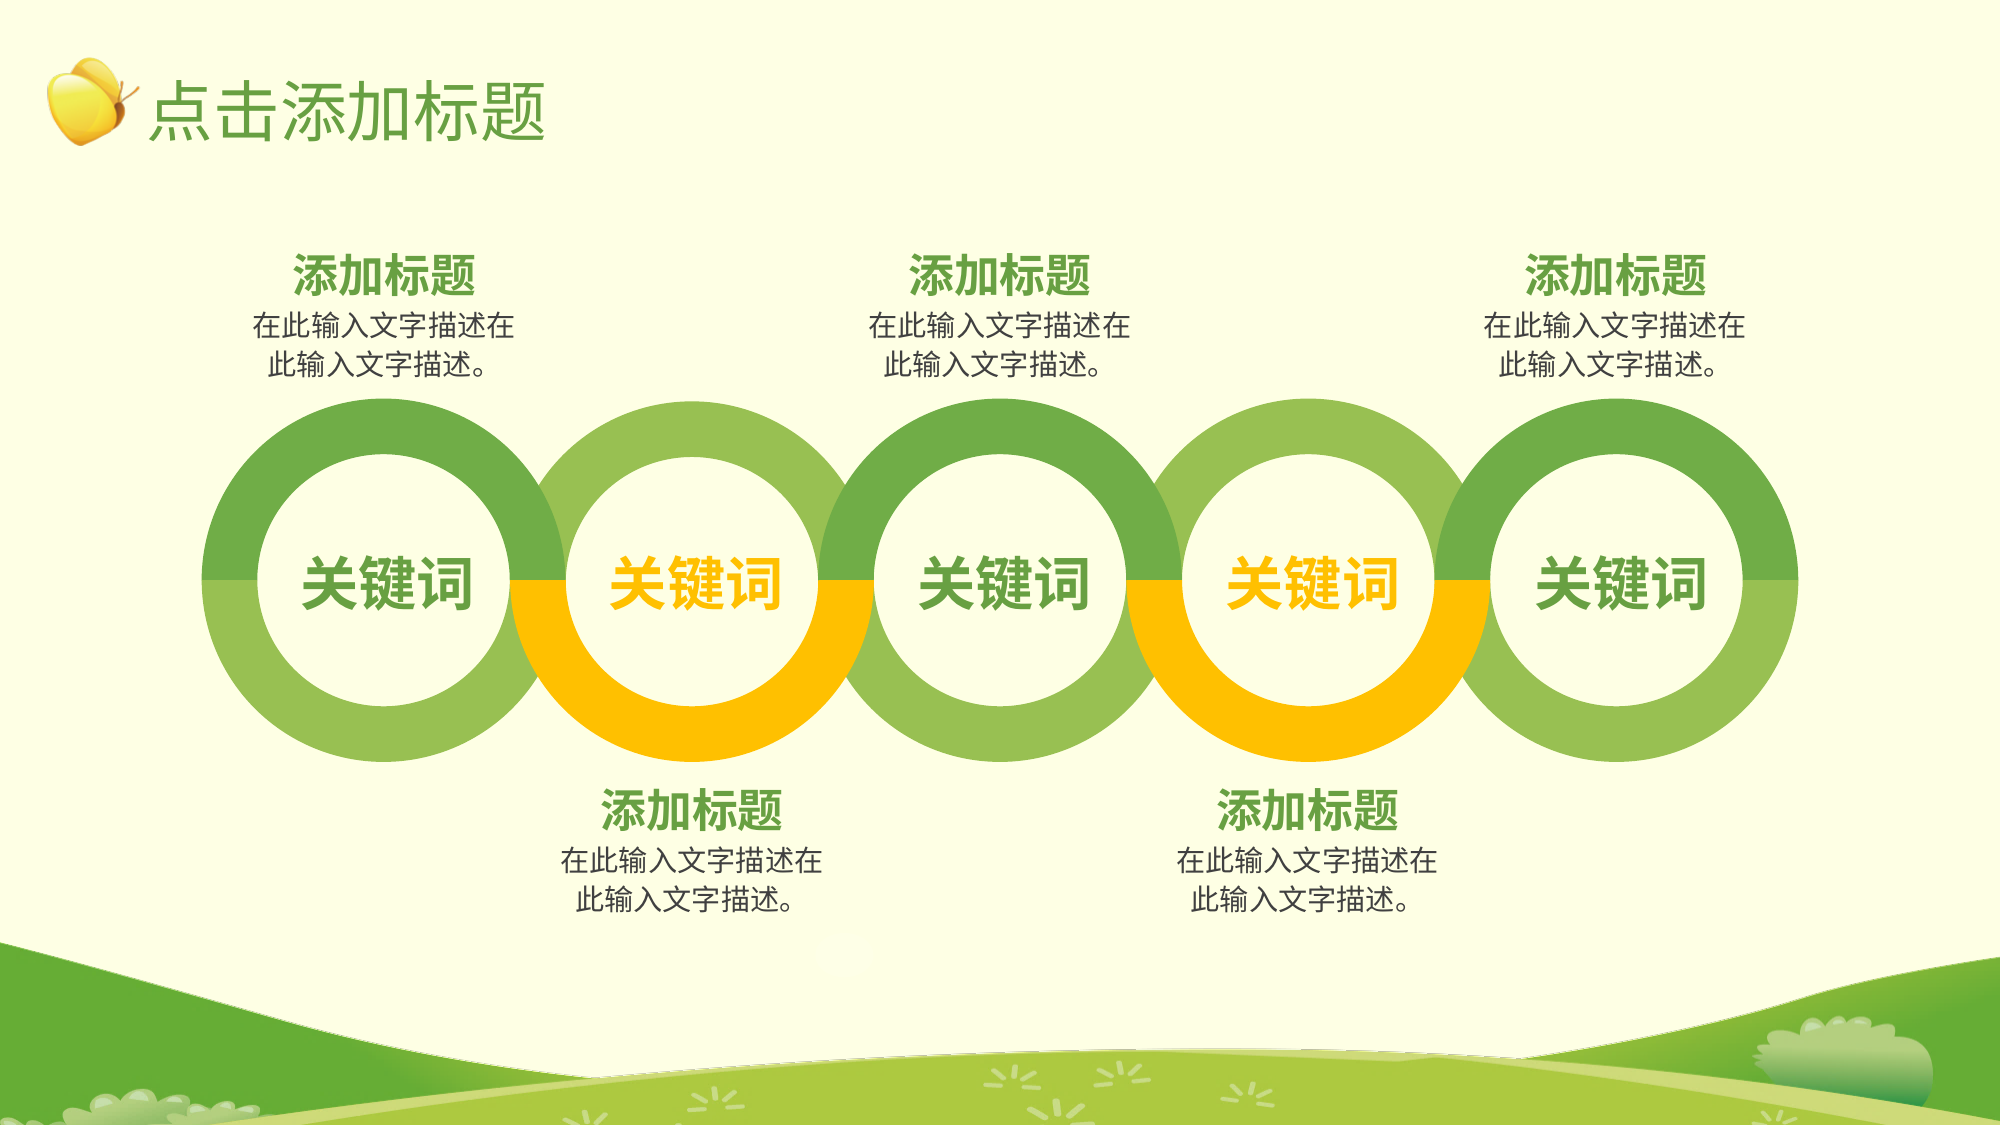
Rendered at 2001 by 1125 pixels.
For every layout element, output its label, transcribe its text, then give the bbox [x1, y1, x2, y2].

text_box [824, 397, 1180, 579]
text_box 在此输入文字描述在此输入文字描述。 [1454, 296, 1777, 389]
text_box 添加标题 [277, 238, 491, 296]
text_box 在此输入文字描述在此输入文字描述。 [531, 831, 853, 924]
text_box 关键词 [872, 477, 1132, 691]
text_box 关键词 [255, 477, 515, 691]
text_box [1463, 579, 1800, 763]
text_box [200, 579, 538, 763]
text_box [200, 397, 563, 579]
picture [0, 915, 2000, 1125]
text_box [1154, 397, 1462, 542]
text_box 关键词 [1180, 477, 1441, 691]
text_box 添加标题 [1201, 774, 1415, 831]
text_box [509, 579, 875, 763]
text_box 在此输入文字描述在此输入文字描述。 [223, 296, 546, 389]
text_box 关键词 [563, 477, 824, 691]
text_box [1441, 397, 1800, 579]
text_box [539, 400, 845, 540]
text_box 在此输入文字描述在此输入文字描述。 [838, 296, 1161, 389]
picture [30, 46, 156, 159]
text_box 添加标题 [893, 238, 1107, 296]
text_box [1125, 579, 1492, 763]
text_box 点击添加标题 [156, 62, 563, 158]
text_box 在此输入文字描述在此输入文字描述。 [1146, 831, 1469, 924]
text_box 关键词 [1488, 477, 1749, 691]
text_box 添加标题 [585, 774, 799, 831]
text_box [846, 618, 1154, 763]
text_box 添加标题 [1508, 238, 1723, 296]
